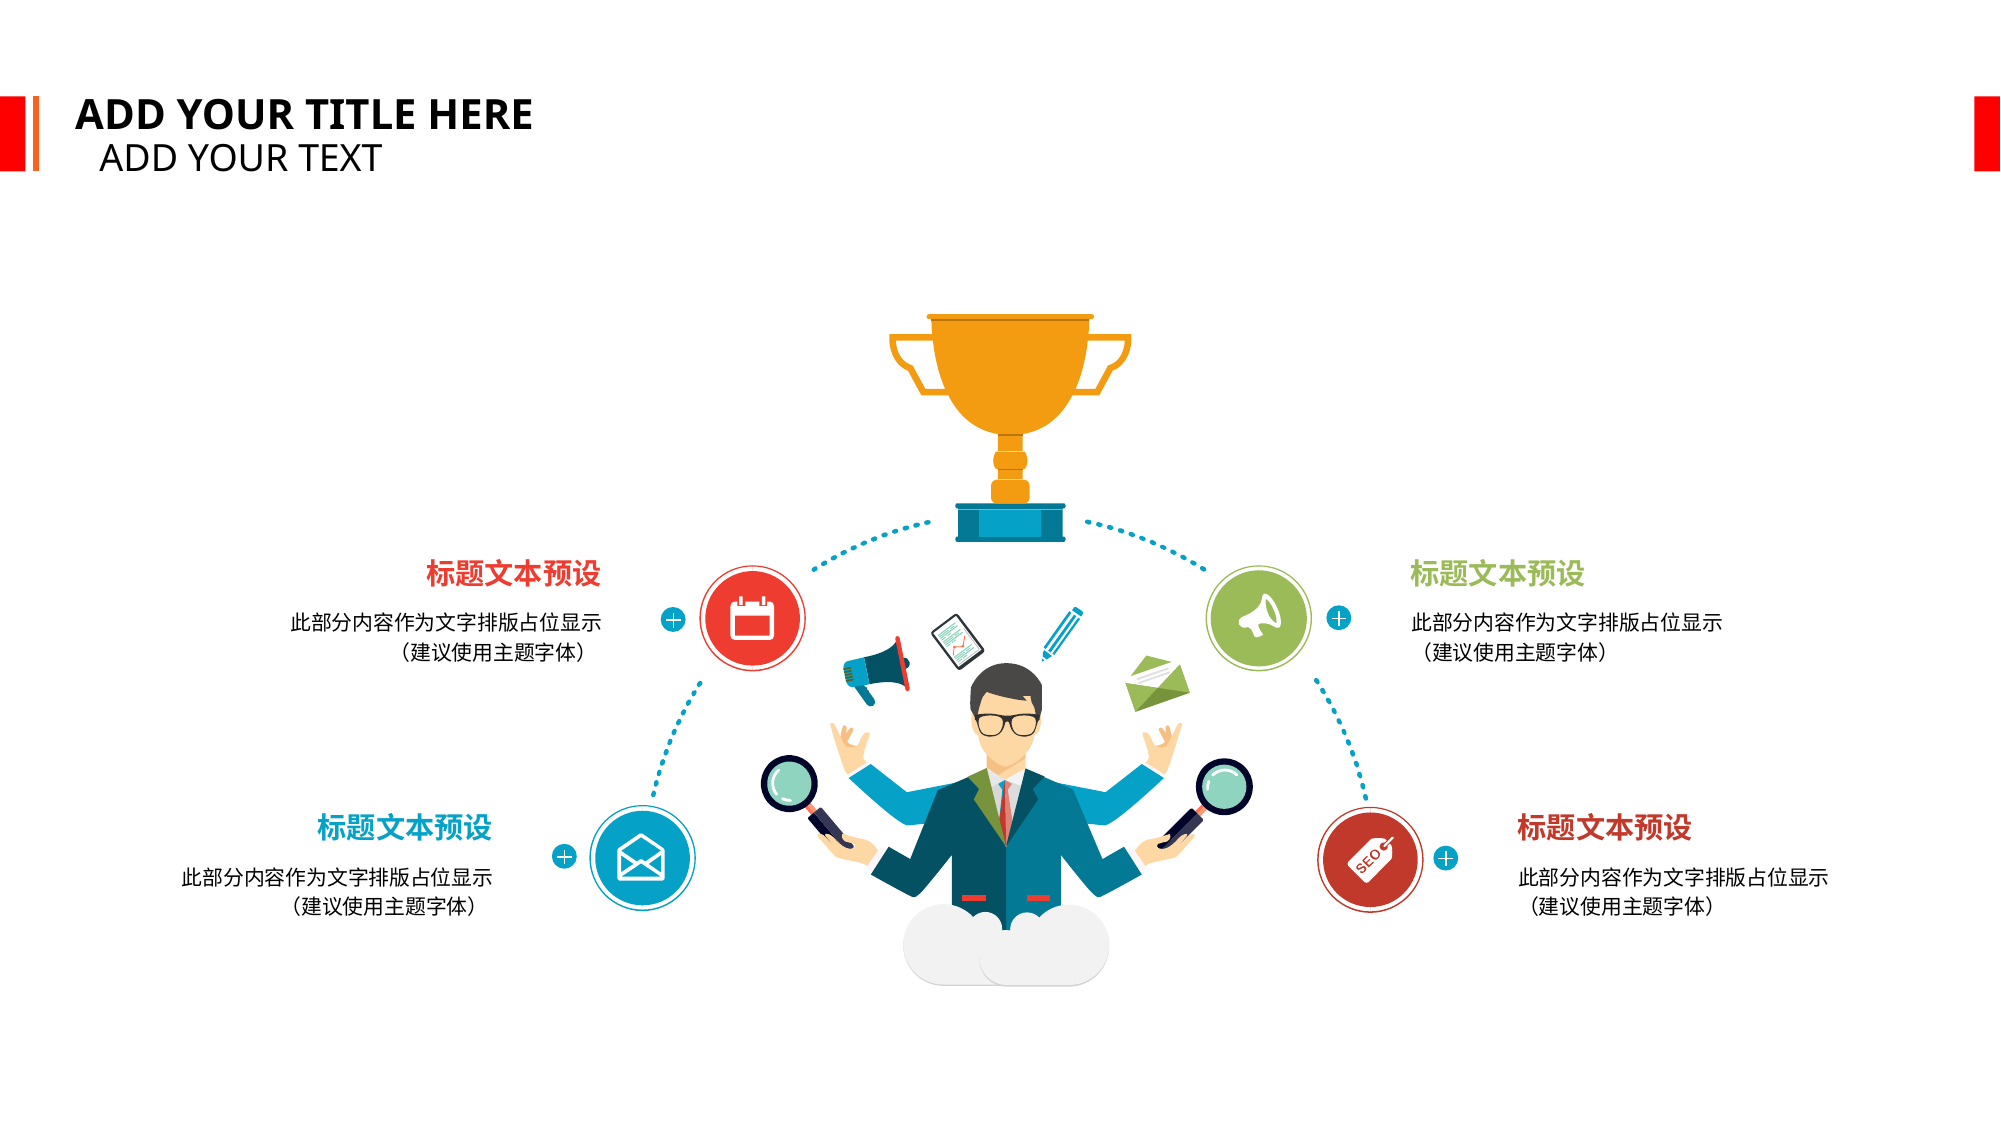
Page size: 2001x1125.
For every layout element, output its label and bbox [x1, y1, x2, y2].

text_box [1201, 565, 1318, 672]
text_box [1041, 606, 1084, 663]
text_box [817, 801, 1196, 987]
text_box [756, 801, 817, 855]
text_box [1351, 546, 1808, 707]
text_box [650, 519, 1369, 801]
text_box [1313, 806, 1429, 913]
text_box [85, 801, 553, 962]
text_box [1326, 605, 1351, 631]
text_box [888, 314, 1132, 519]
text_box [553, 843, 577, 869]
text_box [695, 565, 812, 672]
text_box [661, 606, 686, 632]
text_box [585, 805, 702, 912]
text_box [1196, 801, 1256, 857]
text_box [0, 80, 2000, 188]
text_box [1433, 845, 1458, 871]
text_box [1458, 801, 1915, 962]
text_box [194, 546, 661, 707]
